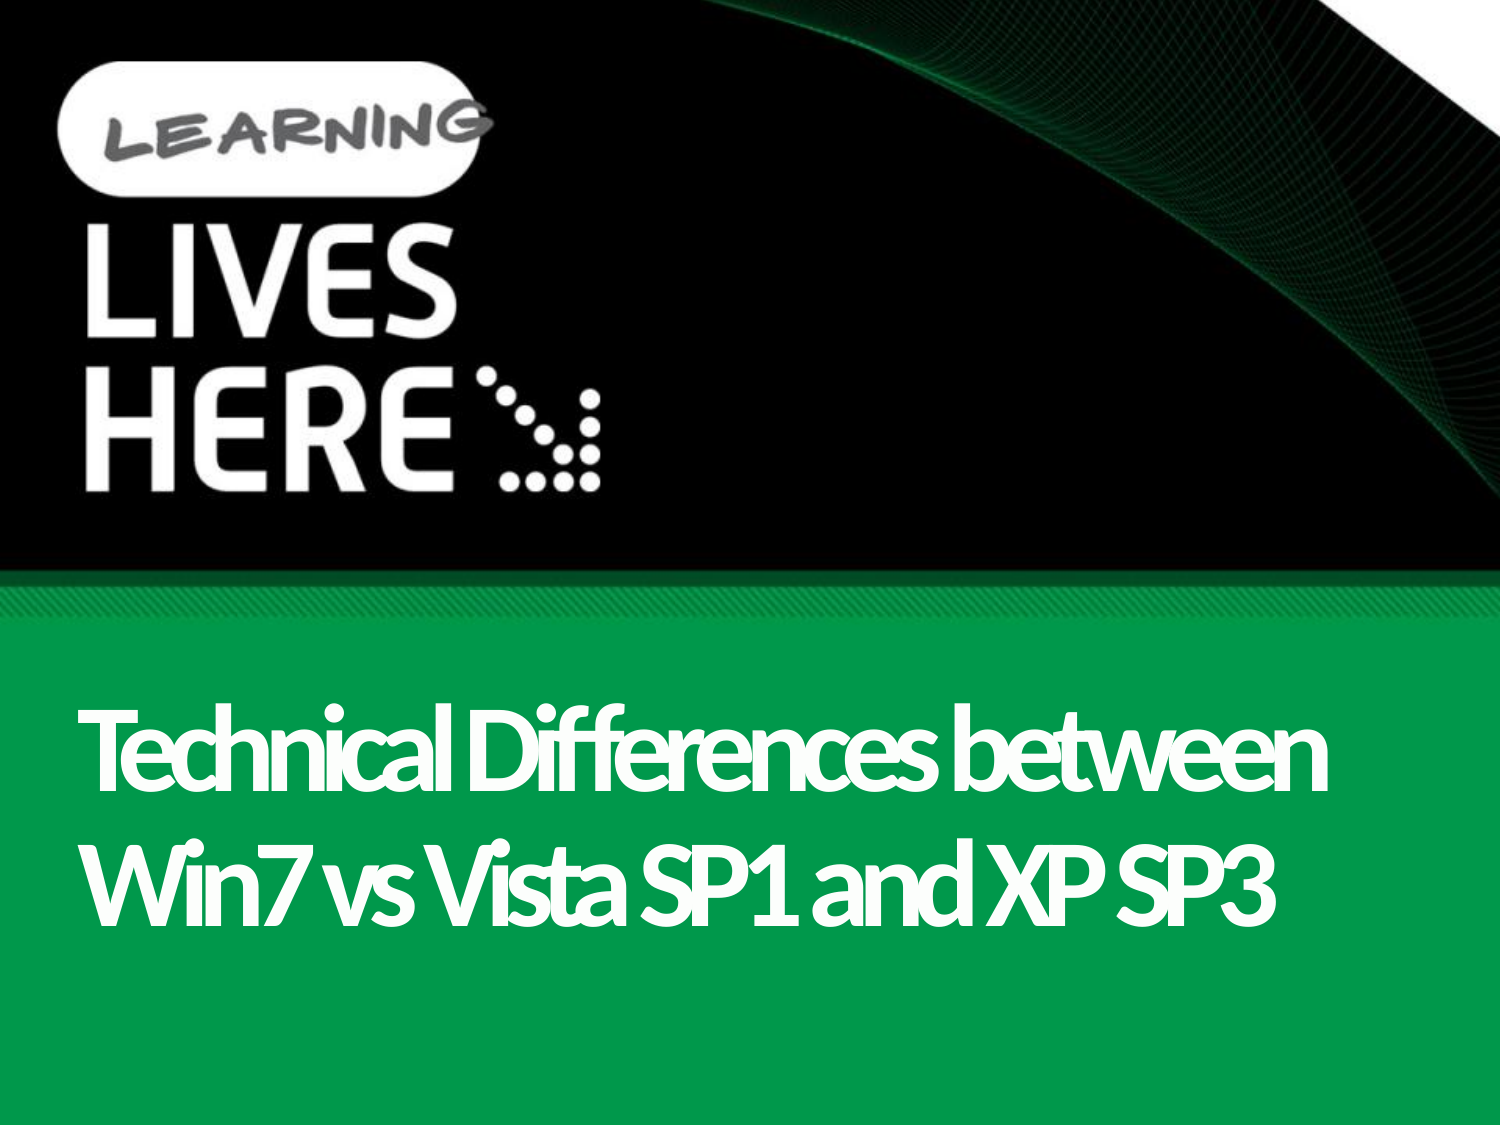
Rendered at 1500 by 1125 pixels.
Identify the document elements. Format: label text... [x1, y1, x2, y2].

list Technical Differences between Win7 vs Vista SP1 and XP SP3 [77, 683, 1338, 857]
picture [0, 0, 1500, 1125]
